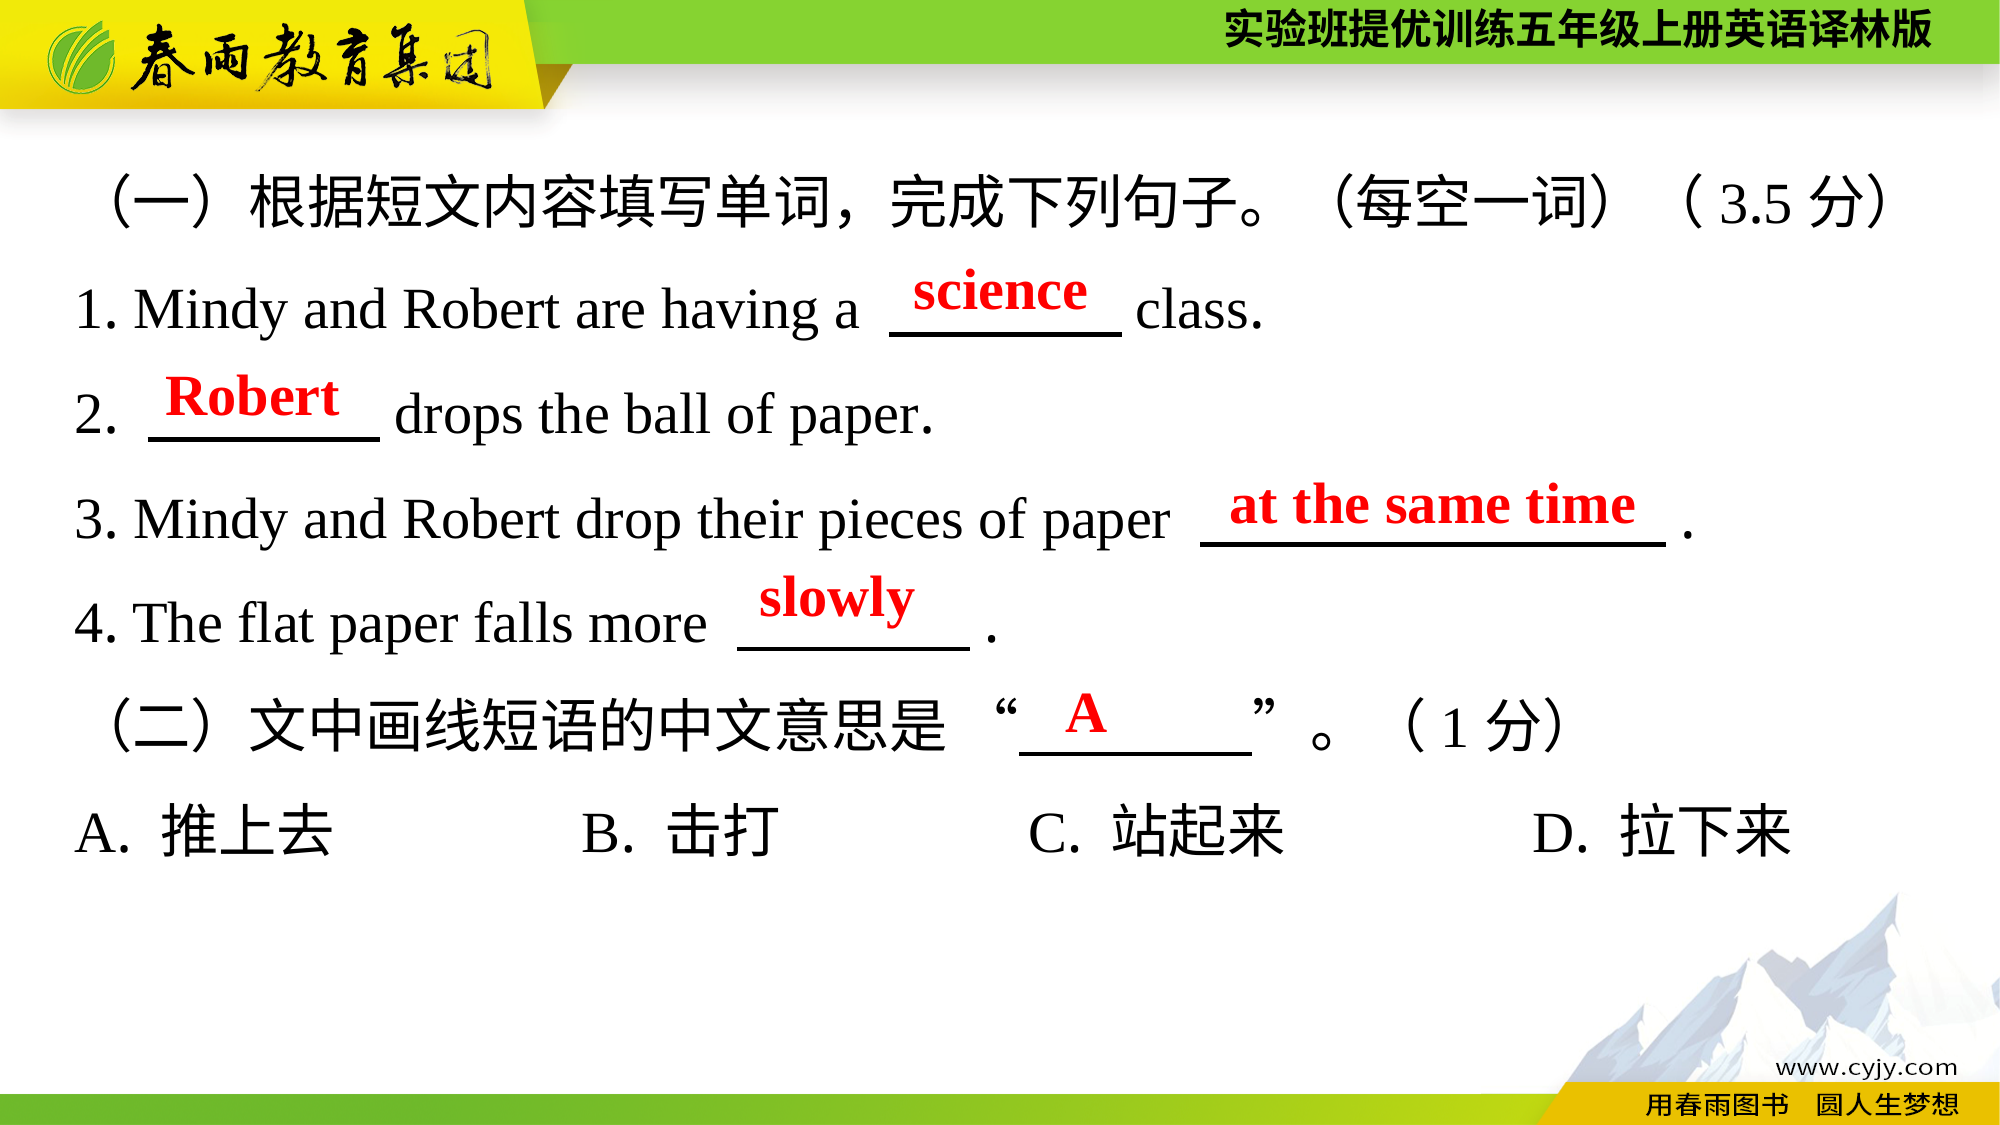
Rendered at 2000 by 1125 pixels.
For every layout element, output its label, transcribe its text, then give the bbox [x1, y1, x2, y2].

text_box slowly [745, 550, 931, 636]
text_box A [1050, 667, 1123, 752]
list （一）根据短文内容填写单词，完成下列句子。（每空一词）（3.5分） 1. Mindy and Robert are having a class. 2. drops the ball of paper. 3. Mindy and Robert drop their pieces of paper . 4. The flat paper falls more . （二）文中画线短语的中文意思是 “ ”。（1分） A. 推上去 B. 击打 C. 站起来 D. 拉下来 [59, 122, 1944, 880]
text_box Robert [150, 349, 356, 435]
text_box at the same time [1215, 458, 1651, 543]
text_box science [899, 243, 1104, 329]
picture [0, 0, 2000, 1125]
